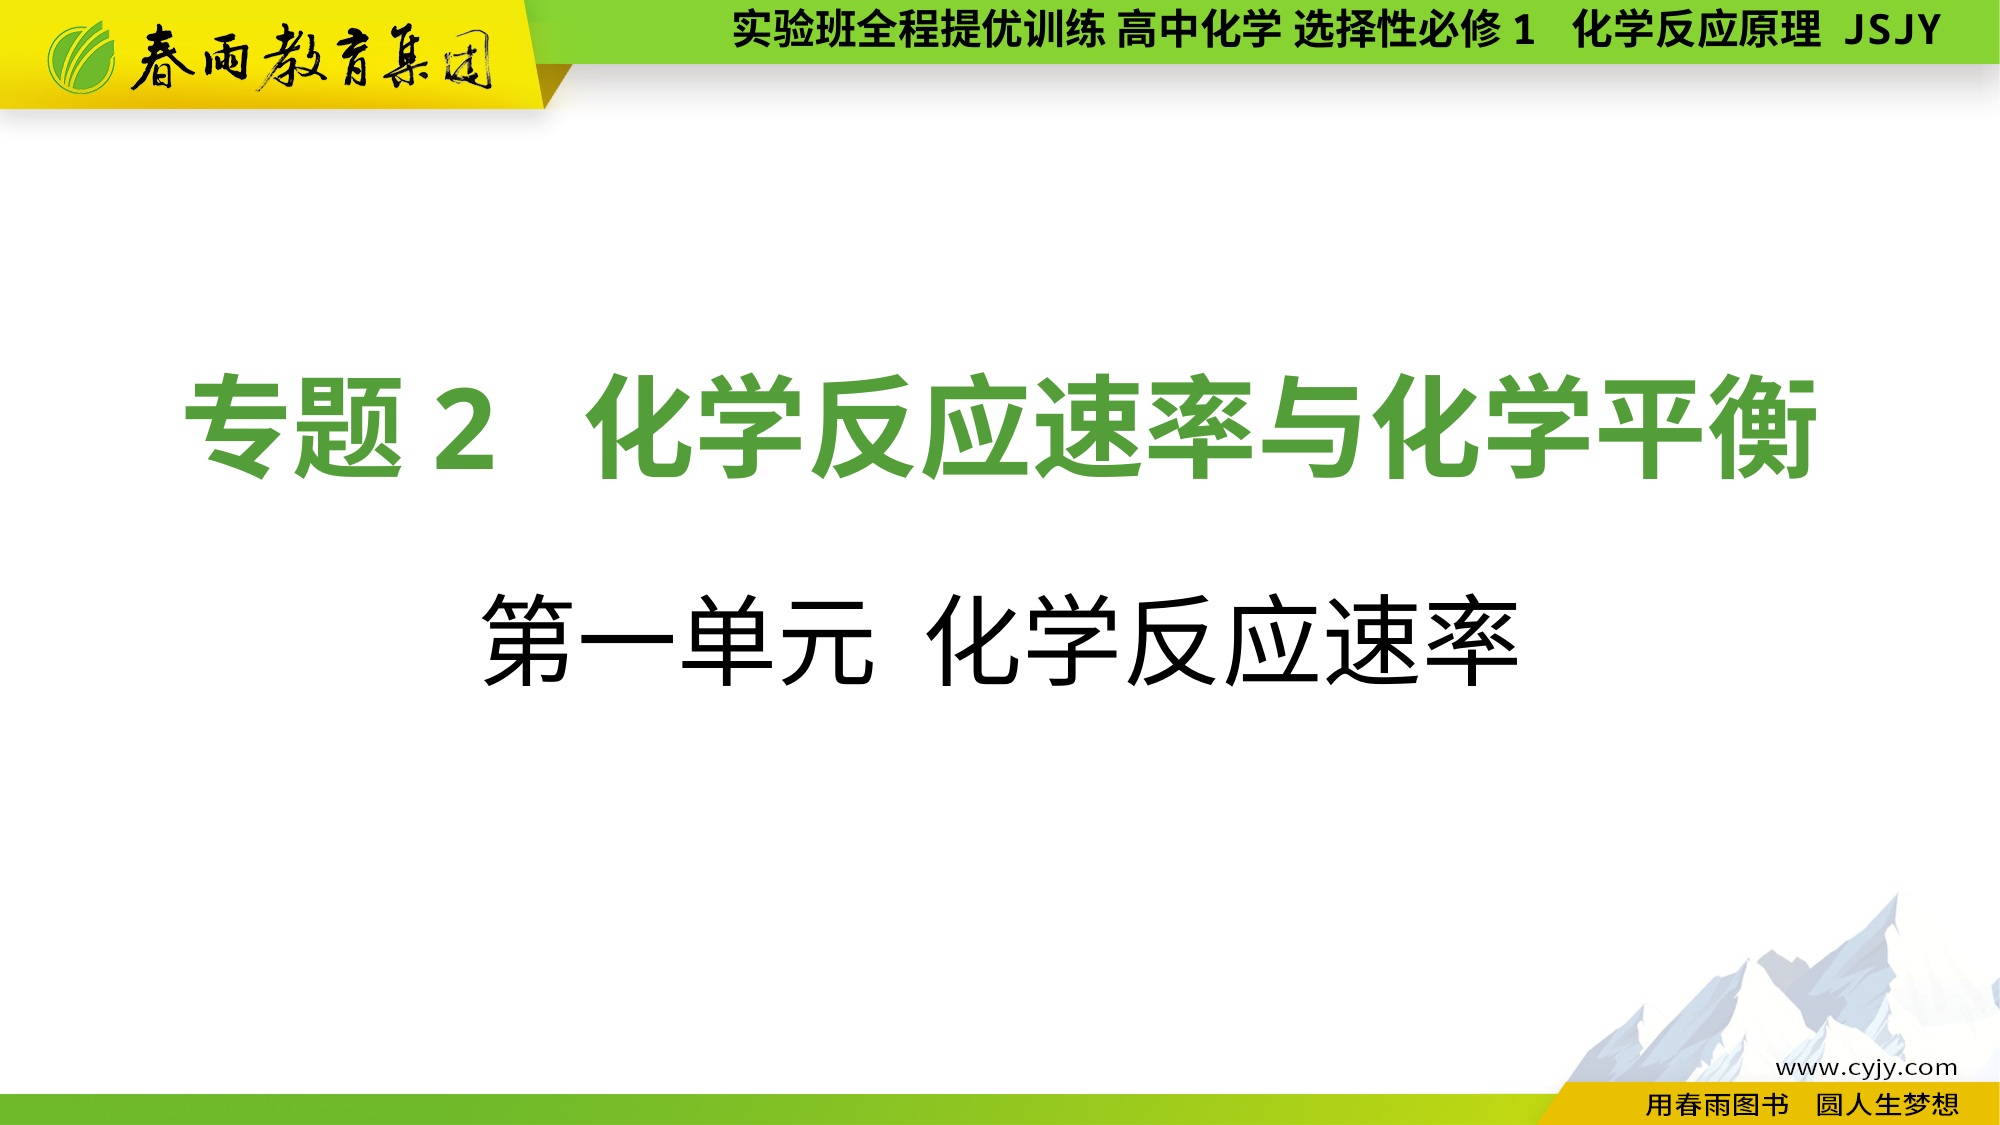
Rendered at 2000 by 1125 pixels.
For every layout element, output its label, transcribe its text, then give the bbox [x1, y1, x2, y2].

text_box 第一单元 化学反应速率 [54, 511, 1946, 706]
text_box 专题2 化学反应速率与化学平衡 [54, 282, 1946, 500]
picture [0, 0, 2000, 1125]
